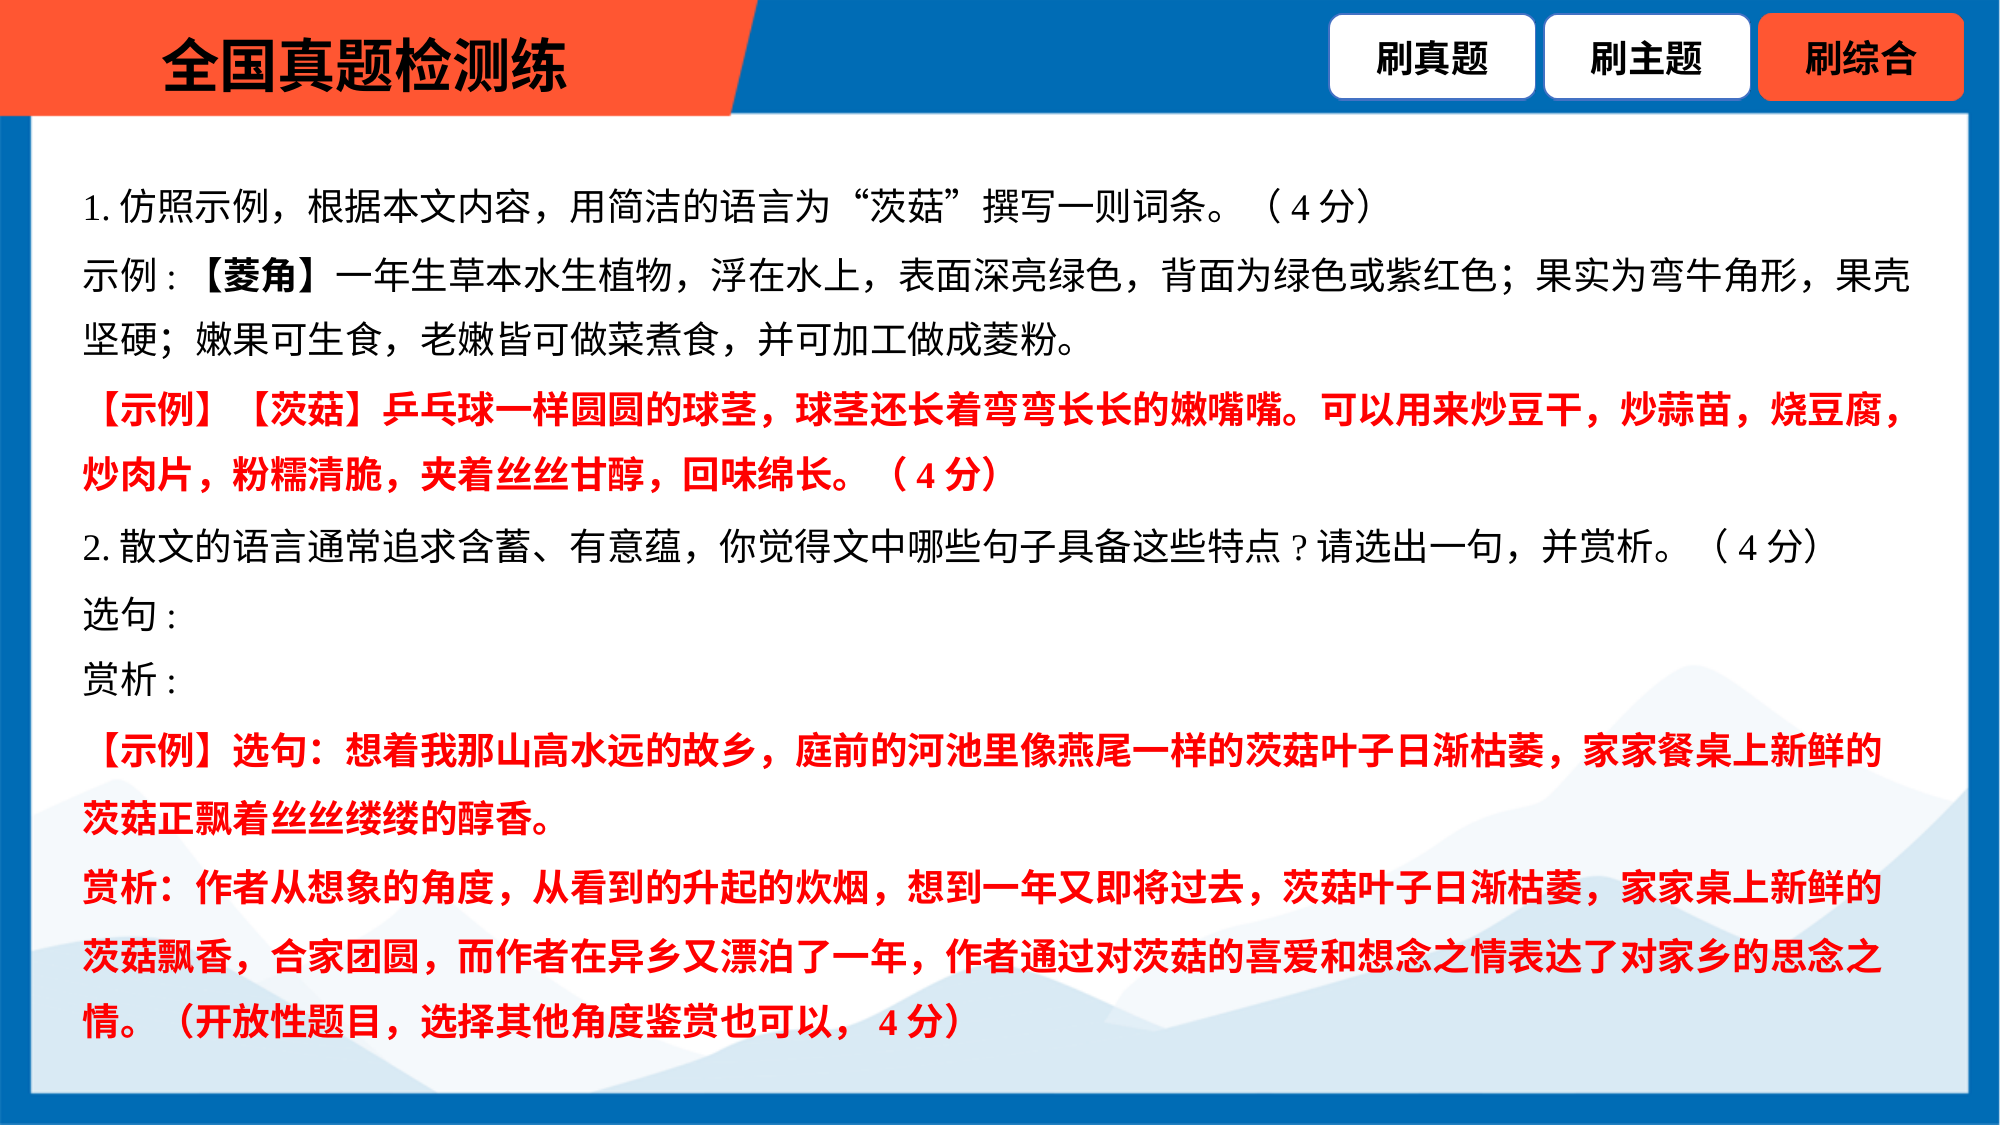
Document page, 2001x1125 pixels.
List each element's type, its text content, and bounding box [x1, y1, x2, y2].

text_box 【示例】【茨菇】乒乓球一样圆圆的球茎，球茎还长着弯弯长长的嫩嘴嘴。可以用来炒豆干，炒蒜苗，烧豆腐， 炒肉片，粉糯清脆，夹着丝丝甘醇，回味绵长。（4分） [82, 362, 1917, 490]
picture [0, 0, 2000, 1125]
text_box 2.散文的语言通常追求含蓄、有意蕴，你觉得文中哪些句子具备这些特点?请选出一句，并赏析。（4分） 选句: 赏析: [82, 498, 1917, 695]
text_box 【示例】选句：想着我那山高水远的故乡，庭前的河池里像燕尾一样的茨菇叶子日渐枯萎，家家餐桌上新鲜的 茨菇正飘着丝丝缕缕的醇香。 赏析：作者从想象的角度，从看到的升起的炊烟，想到一年又即将过去，茨菇叶子日渐枯萎，家家桌上新鲜的 茨菇飘香，合家团圆，而作者在异乡又漂泊了一年，作者通过对茨菇的喜爱和想念之情表达了对家乡的思念之 情。（开放性题目，选择其他角度鉴赏也可以，4分） [82, 702, 1917, 1036]
text_box 1.仿照示例，根据本文内容，用简洁的语言为“茨菇”撰写一则词条。（4分） 示例:【菱角】一年生草本水生植物，浮在水上，表面深亮绿色，背面为绿色或紫红色；果实为弯牛角形，果壳 坚硬；嫩果可生食，老嫩皆可做菜煮食，并可加工做成菱粉。 [82, 159, 1917, 355]
